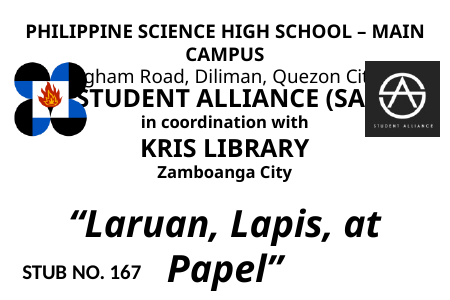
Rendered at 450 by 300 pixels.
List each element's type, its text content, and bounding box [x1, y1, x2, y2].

picture [12, 60, 88, 137]
text_box “Laruan, Lapis, at Papel” [0, 192, 450, 298]
text_box STUDENT ALLIANCE (SA) in coordination with KRIS LIBRARY Zamboanga City [0, 74, 450, 190]
picture [364, 60, 441, 137]
text_box PHILIPPINE SCIENCE HIGH SCHOOL – MAIN CAMPUS Agham Road, Diliman, Quezon City [0, 12, 450, 74]
text_box STUB NO. 167 [7, 251, 213, 292]
